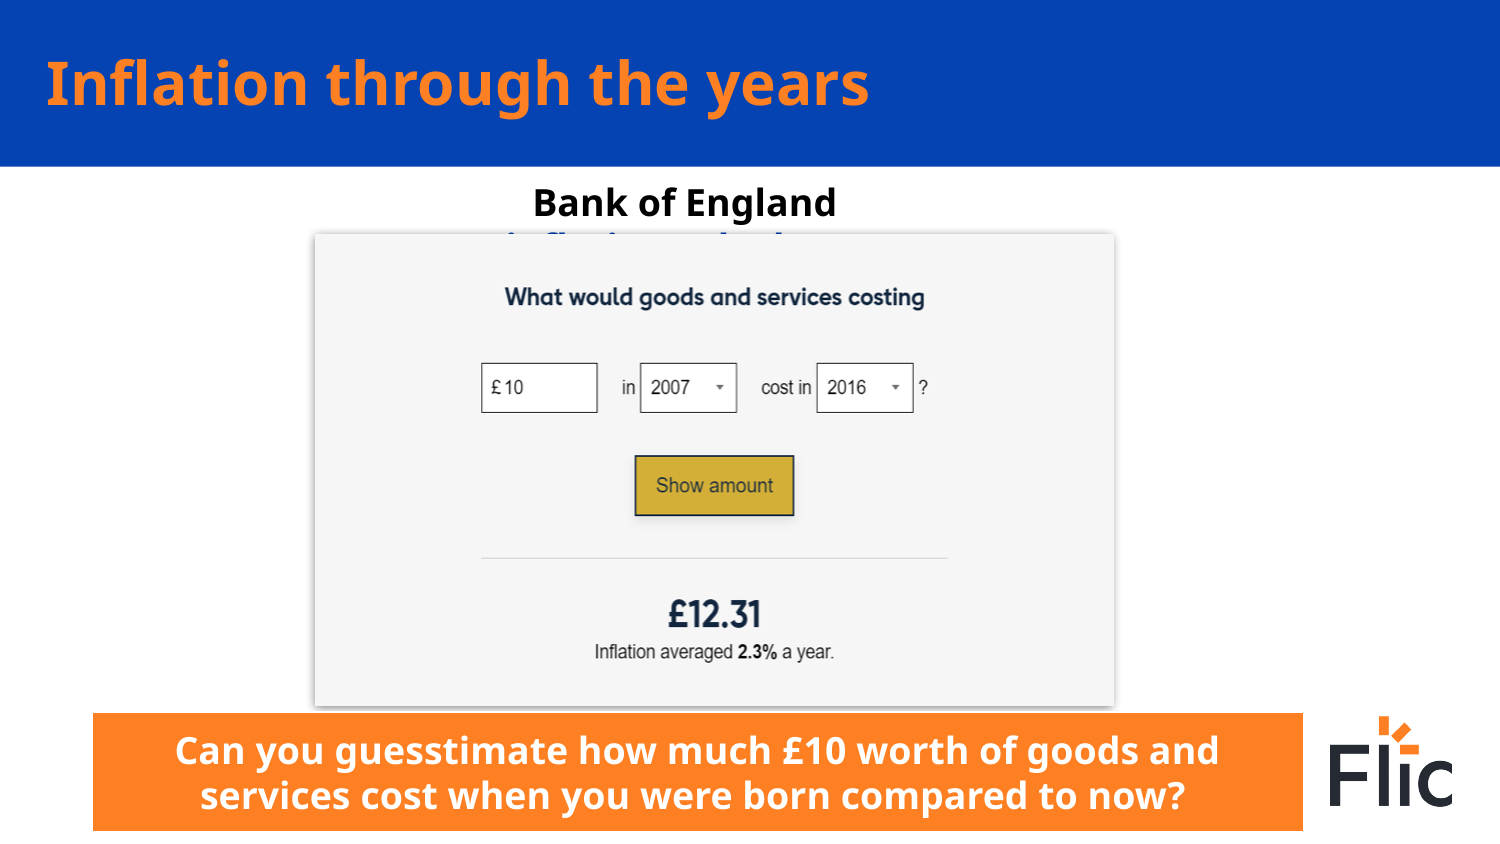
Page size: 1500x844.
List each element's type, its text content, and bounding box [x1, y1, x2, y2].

text_box Inflation through the years [31, 30, 1292, 133]
picture [315, 233, 1114, 707]
picture [1330, 716, 1452, 807]
text_box Can you guesstimate how much £10 worth of goods and services cost when you were born compared to now? [91, 712, 1304, 833]
text_box Bank of England inflation calculator [356, 164, 1023, 229]
